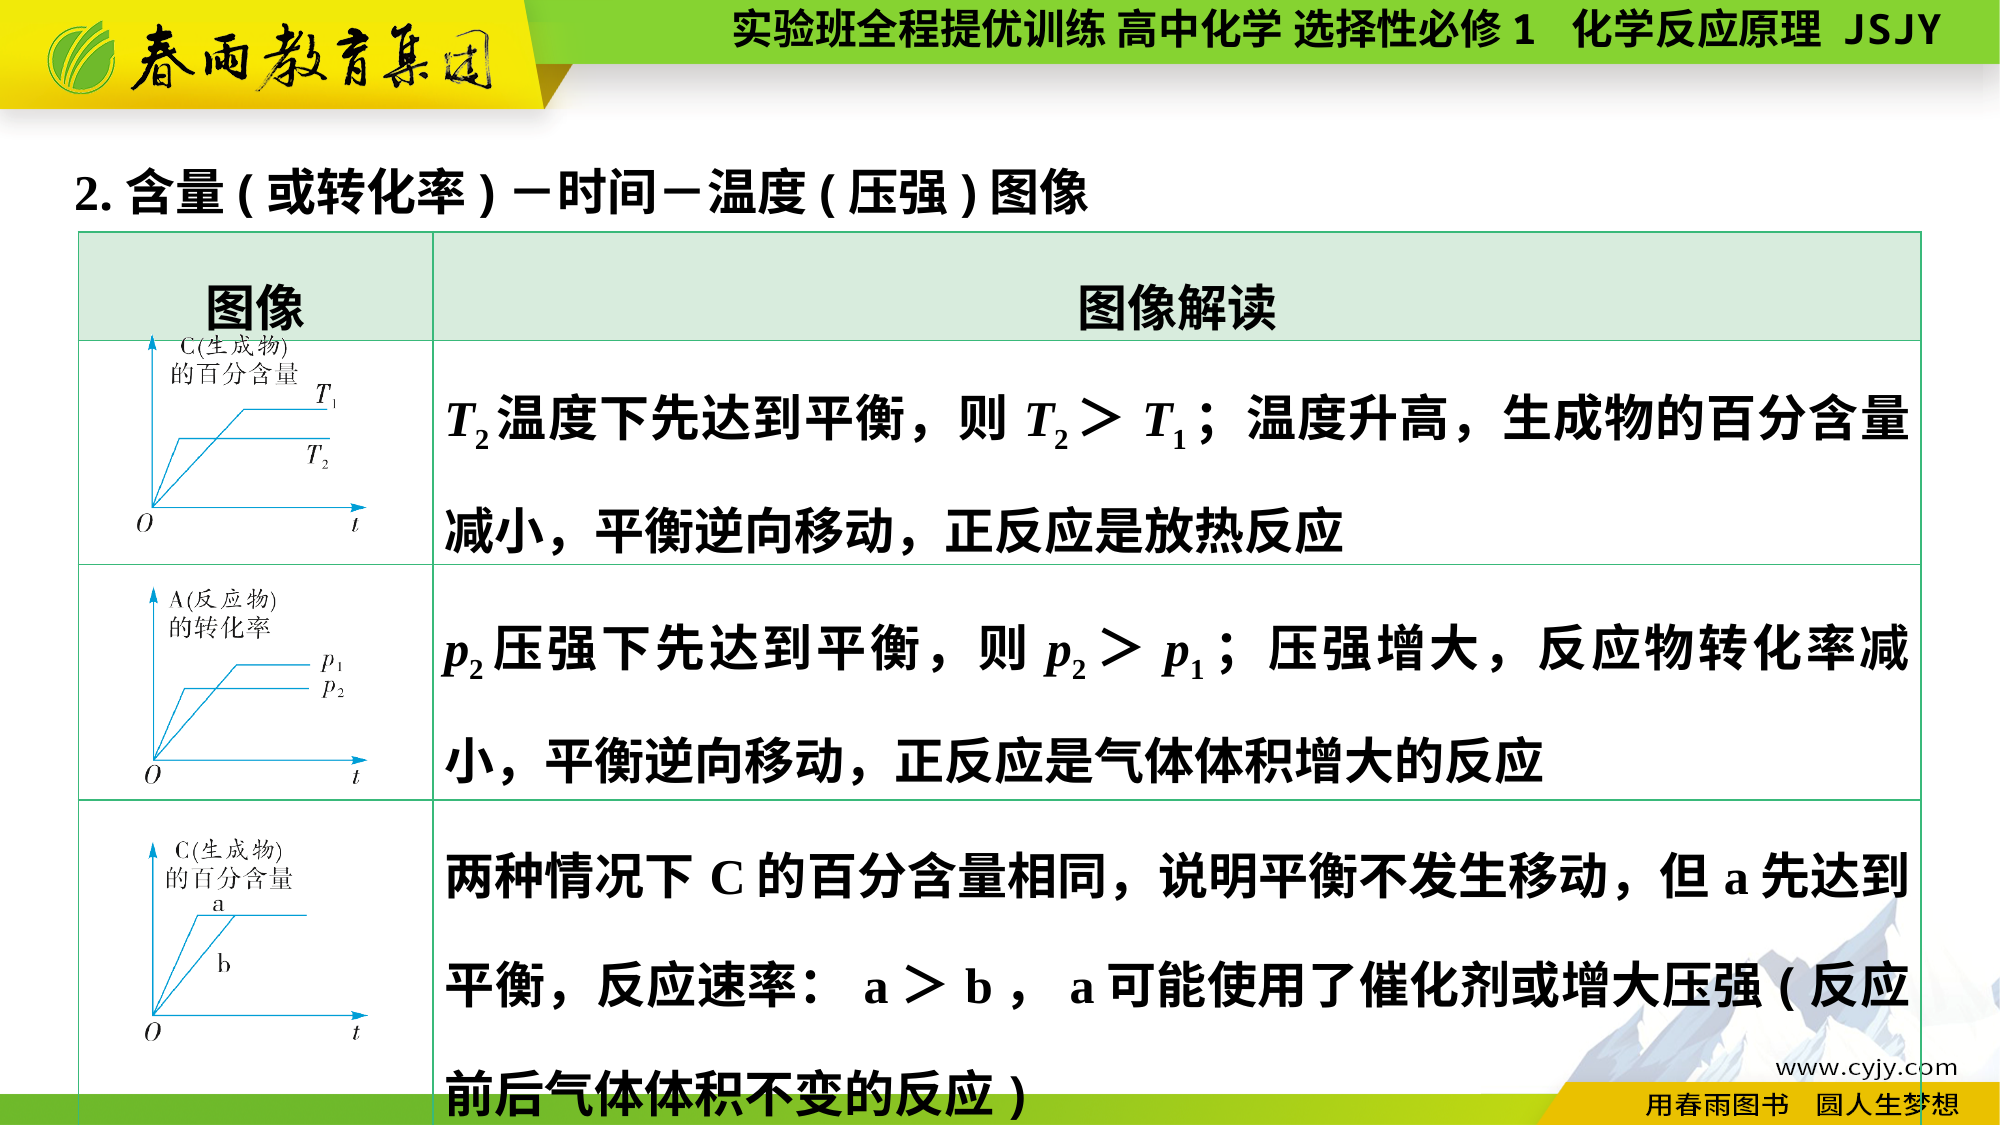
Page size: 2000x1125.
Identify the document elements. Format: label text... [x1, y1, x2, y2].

table_cell 两种情况下C的百分含量相同，说明平衡不发生移动，但a先达到平衡，反应速率：a＞b，a可能使用了催化剂或增大压强(反应前后气体体积不变的反应) [434, 801, 1920, 1125]
table_cell [79, 565, 432, 799]
table_cell [79, 801, 432, 1125]
picture [161, 917, 232, 1003]
table_header 图像解读 [434, 233, 1920, 340]
picture [142, 585, 368, 784]
list 2.含量(或转化率)－时间－温度(压强)图像 [59, 122, 1944, 217]
picture [0, 0, 2000, 1125]
table_header 图像 [79, 233, 432, 340]
picture [142, 838, 368, 1041]
picture [135, 333, 367, 532]
table_cell p2压强下先达到平衡，则p2＞p1；压强增大，反应物转化率减小，平衡逆向移动，正反应是气体体积增大的反应 [434, 565, 1920, 799]
table_cell T2温度下先达到平衡，则T2＞T1；温度升高，生成物的百分含量减小，平衡逆向移动，正反应是放热反应 [434, 341, 1920, 564]
table_cell [79, 341, 432, 564]
